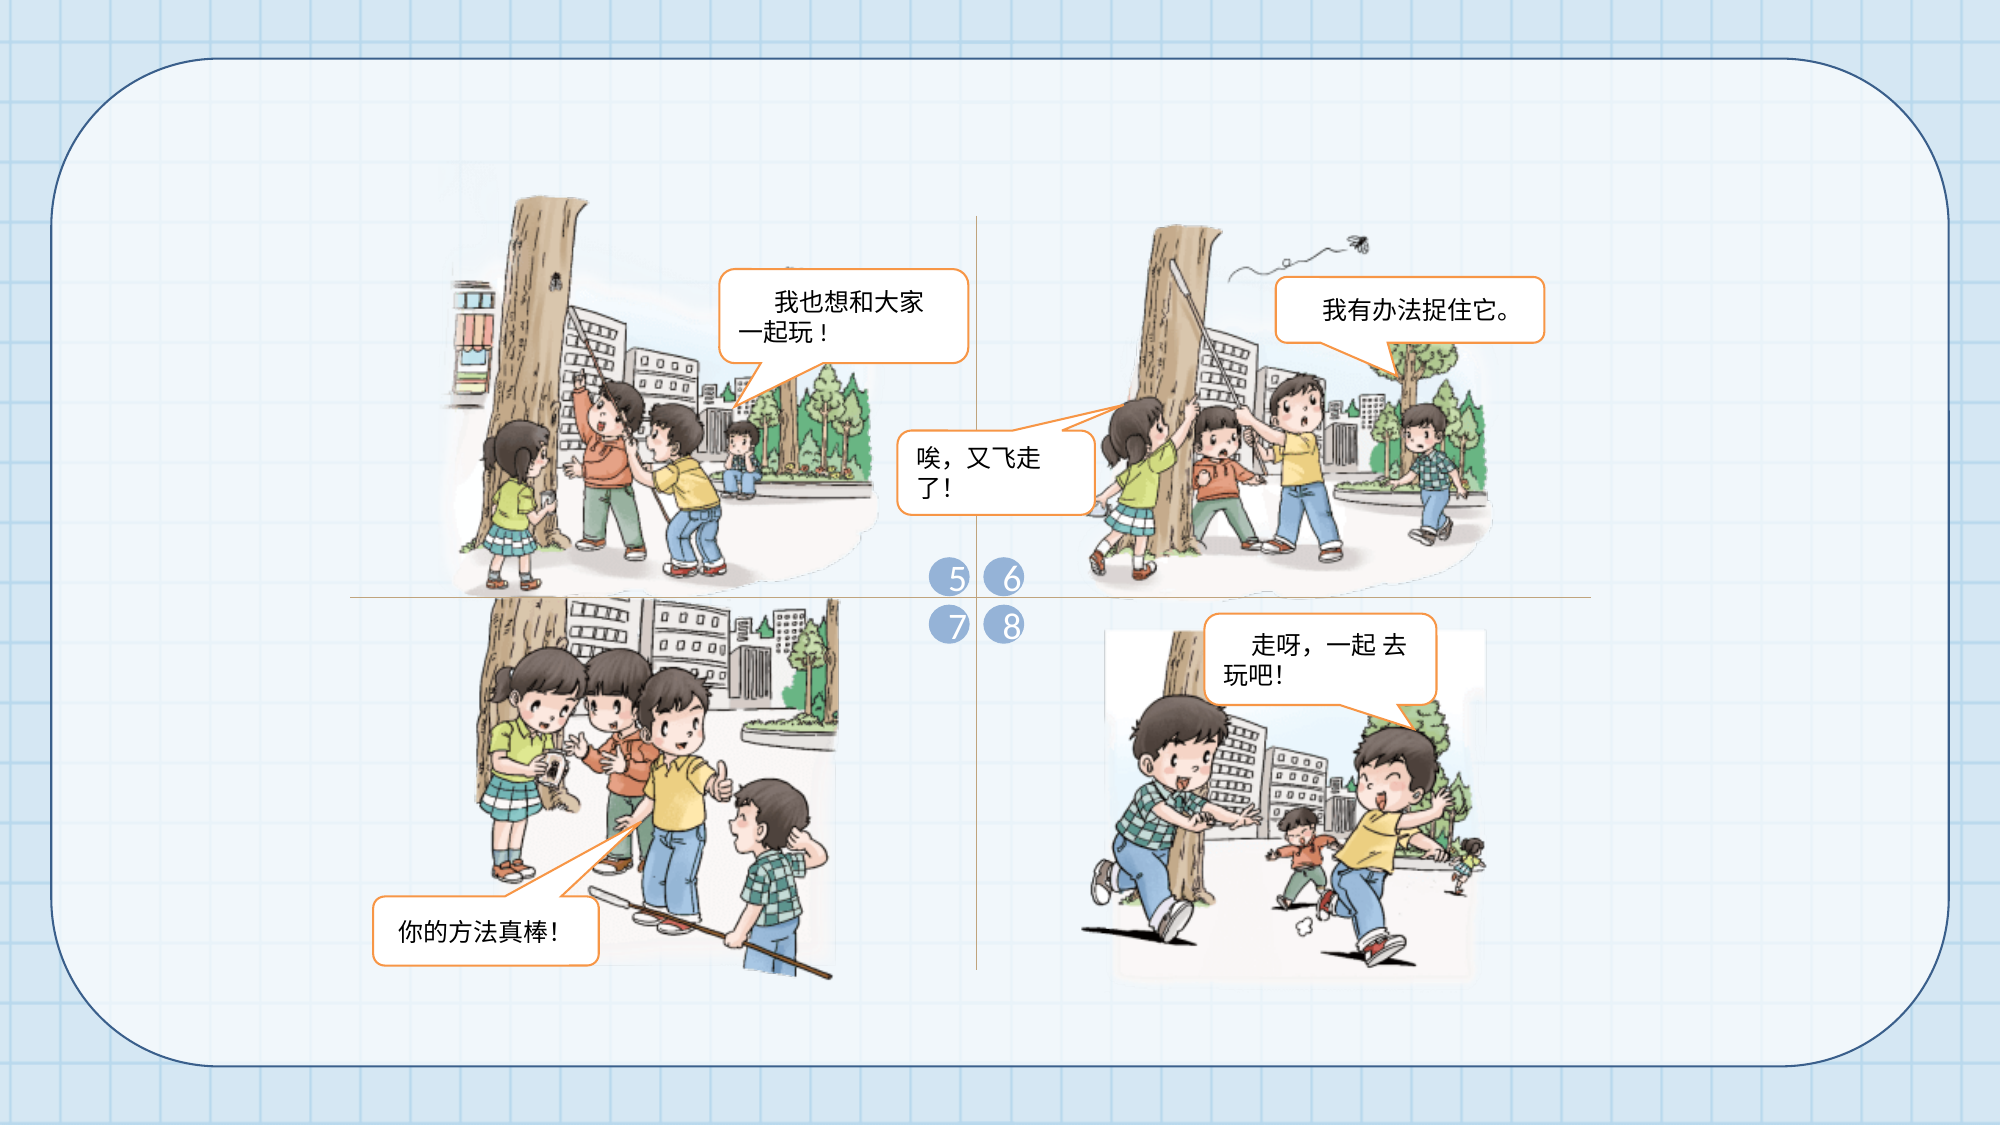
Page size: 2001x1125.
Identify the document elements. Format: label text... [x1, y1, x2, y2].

text_box 你的方法真棒！ [372, 895, 453, 967]
text_box 6 [983, 557, 1025, 597]
picture [0, 0, 2000, 1125]
text_box 8 [983, 604, 1025, 644]
text_box 我有办法捉住它。 [1499, 275, 1546, 344]
text_box 我也想和大家一起玩! [908, 268, 970, 365]
text_box 5 [928, 557, 970, 597]
text_box 唉，又飞走了！ [908, 429, 976, 516]
text_box 7 [928, 604, 970, 644]
text_box 唉，又飞走了！ [977, 414, 1077, 516]
